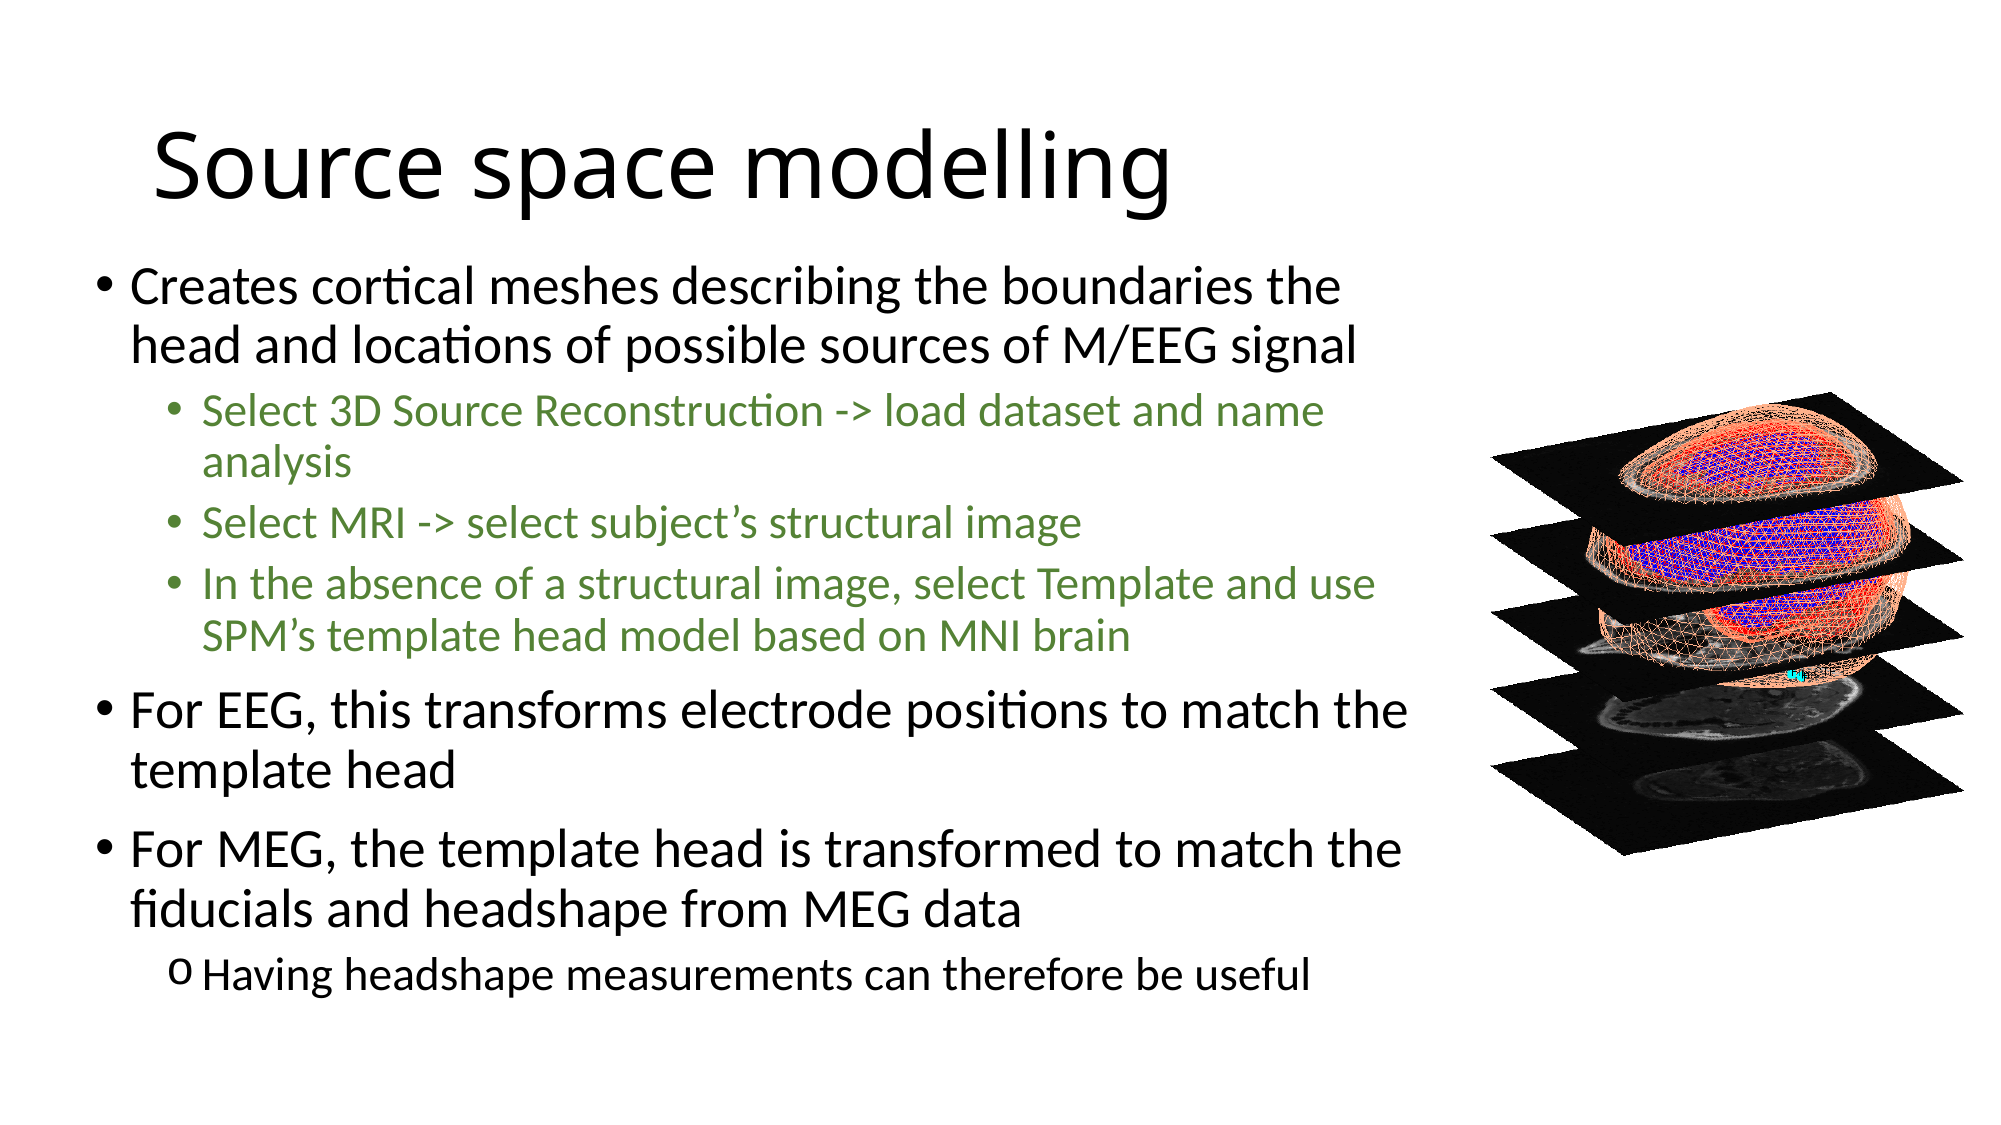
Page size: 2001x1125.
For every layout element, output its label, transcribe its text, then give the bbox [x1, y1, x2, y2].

list Creates cortical meshes describing the boundaries the head and locations of possible sources of M/EEG signal Select 3D Source Reconstruction -> load dataset and name analysis Select MRI -> select subject’s structural image In the absence of a structural image, select Template and use SPM’s template head model based on MNI brain For EEG, this transforms electrode positions to match the template head For MEG, the template head is transformed to match the fiducials and headshape from MEG data Having headshape measurements can therefore be useful [80, 248, 1459, 1014]
picture [1458, 350, 1990, 876]
title Source space modelling [137, 59, 1863, 278]
